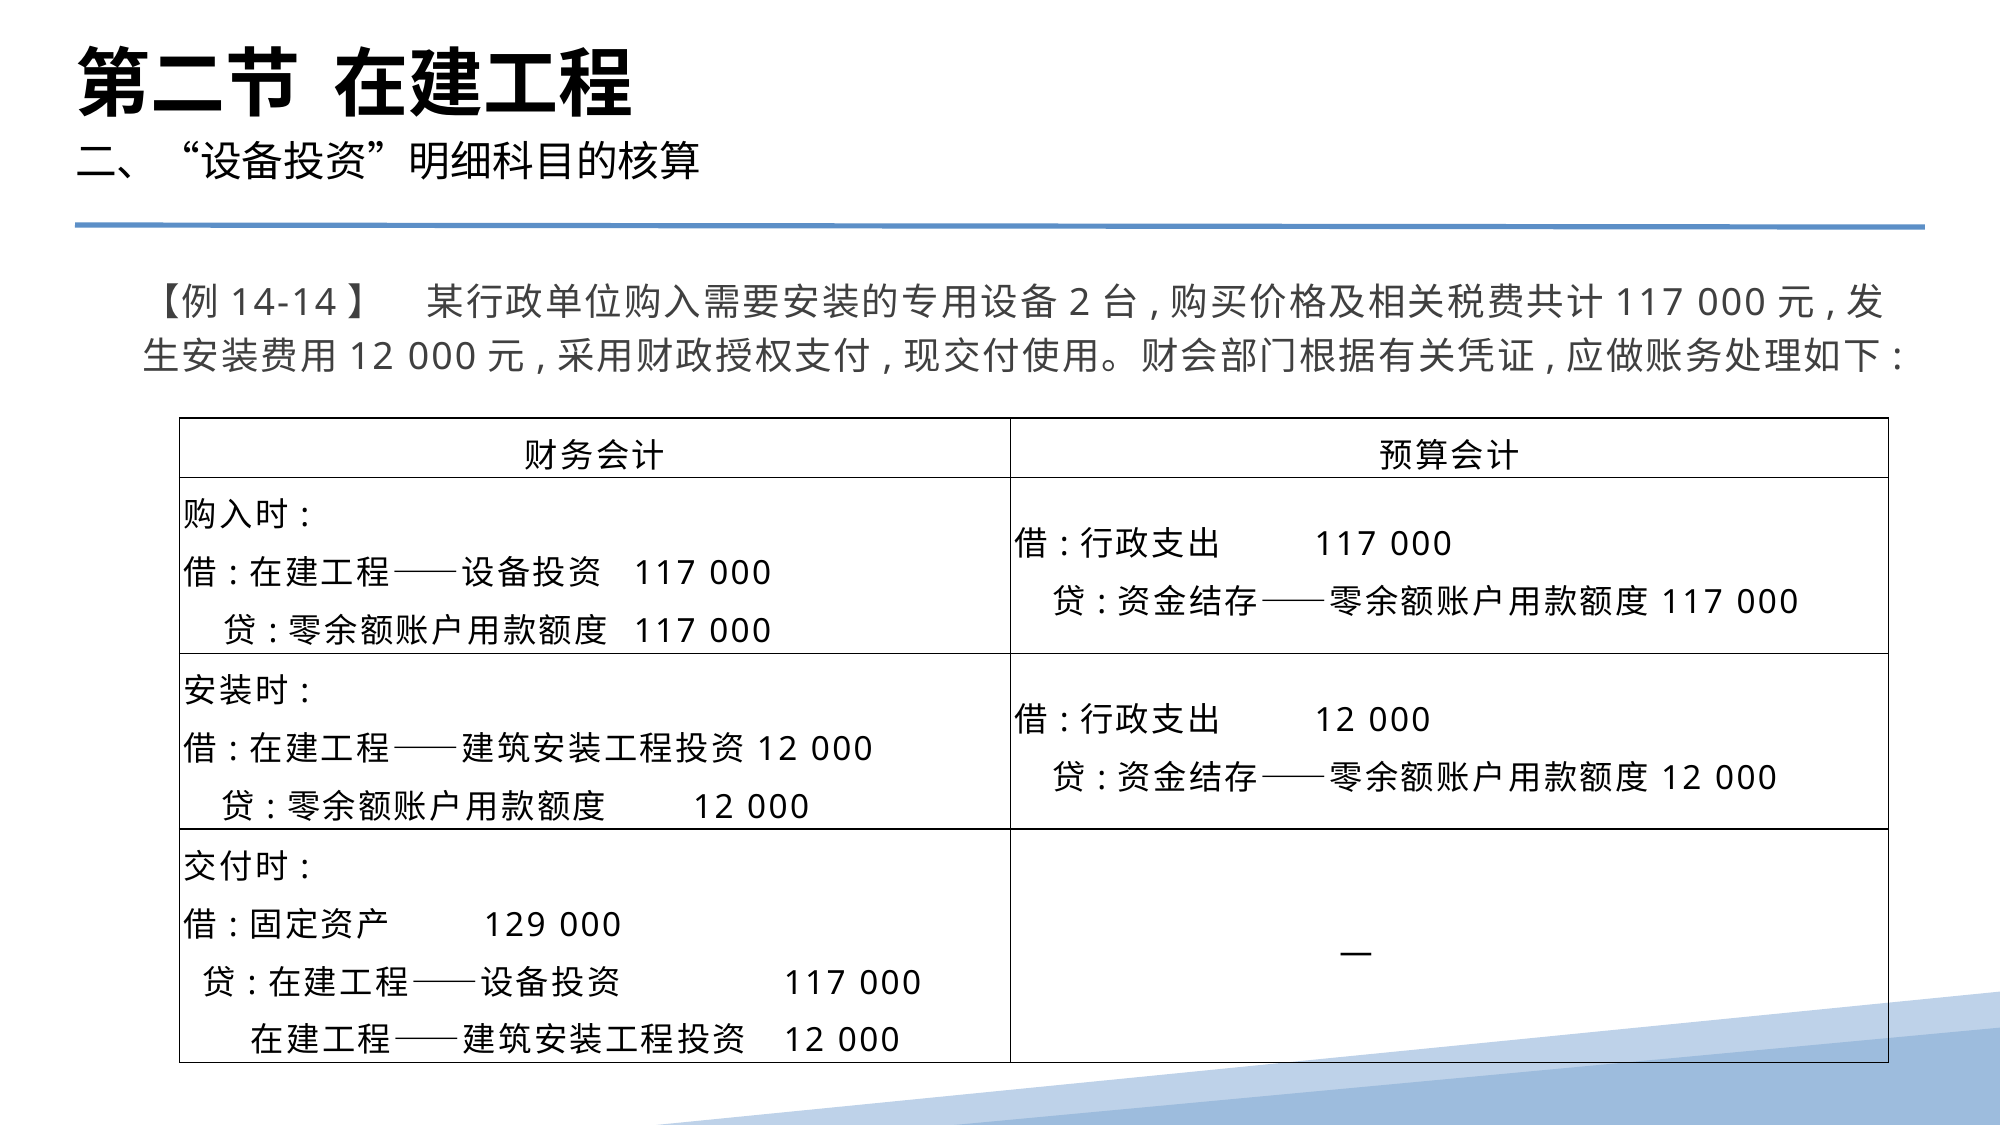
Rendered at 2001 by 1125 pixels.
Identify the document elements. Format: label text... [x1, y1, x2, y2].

table_cell 购入时: 借:在建工程——设备投资 117 000 贷:零余额账户用款额度 117 000 [180, 478, 1010, 653]
text_box 二、“设备投资”明细科目的核算 [75, 124, 1925, 200]
table_header 财务会计 [180, 419, 1010, 477]
table_cell — [1011, 830, 1888, 991]
text_box 【例14-14】 某行政单位购入需要安装的专用设备2台,购买价格及相关税费共计117 000元,发生安装费用12 000元,采用财政授权支付,现交付使用。财会部门根据有关凭证,应做账务处理如下: [131, 228, 1925, 419]
table_cell 借:行政支出 117 000 贷:资金结存——零余额账户用款额度117 000 [1011, 478, 1888, 653]
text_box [656, 991, 2000, 1125]
table_cell 安装时: 借:在建工程——建筑安装工程投资12 000 贷:零余额账户用款额度 12 000 [180, 654, 1010, 828]
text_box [74, 224, 1925, 228]
table_cell 交付时: 借:固定资产 129 000 贷:在建工程——设备投资 117 000 在建工程——建筑安装工程投资 12 000 [180, 830, 1010, 1062]
text_box 第二节 在建工程 [75, 24, 1925, 124]
table_header 预算会计 [1011, 419, 1888, 477]
table_cell 借:行政支出 12 000 贷:资金结存——零余额账户用款额度12 000 [1011, 654, 1888, 828]
